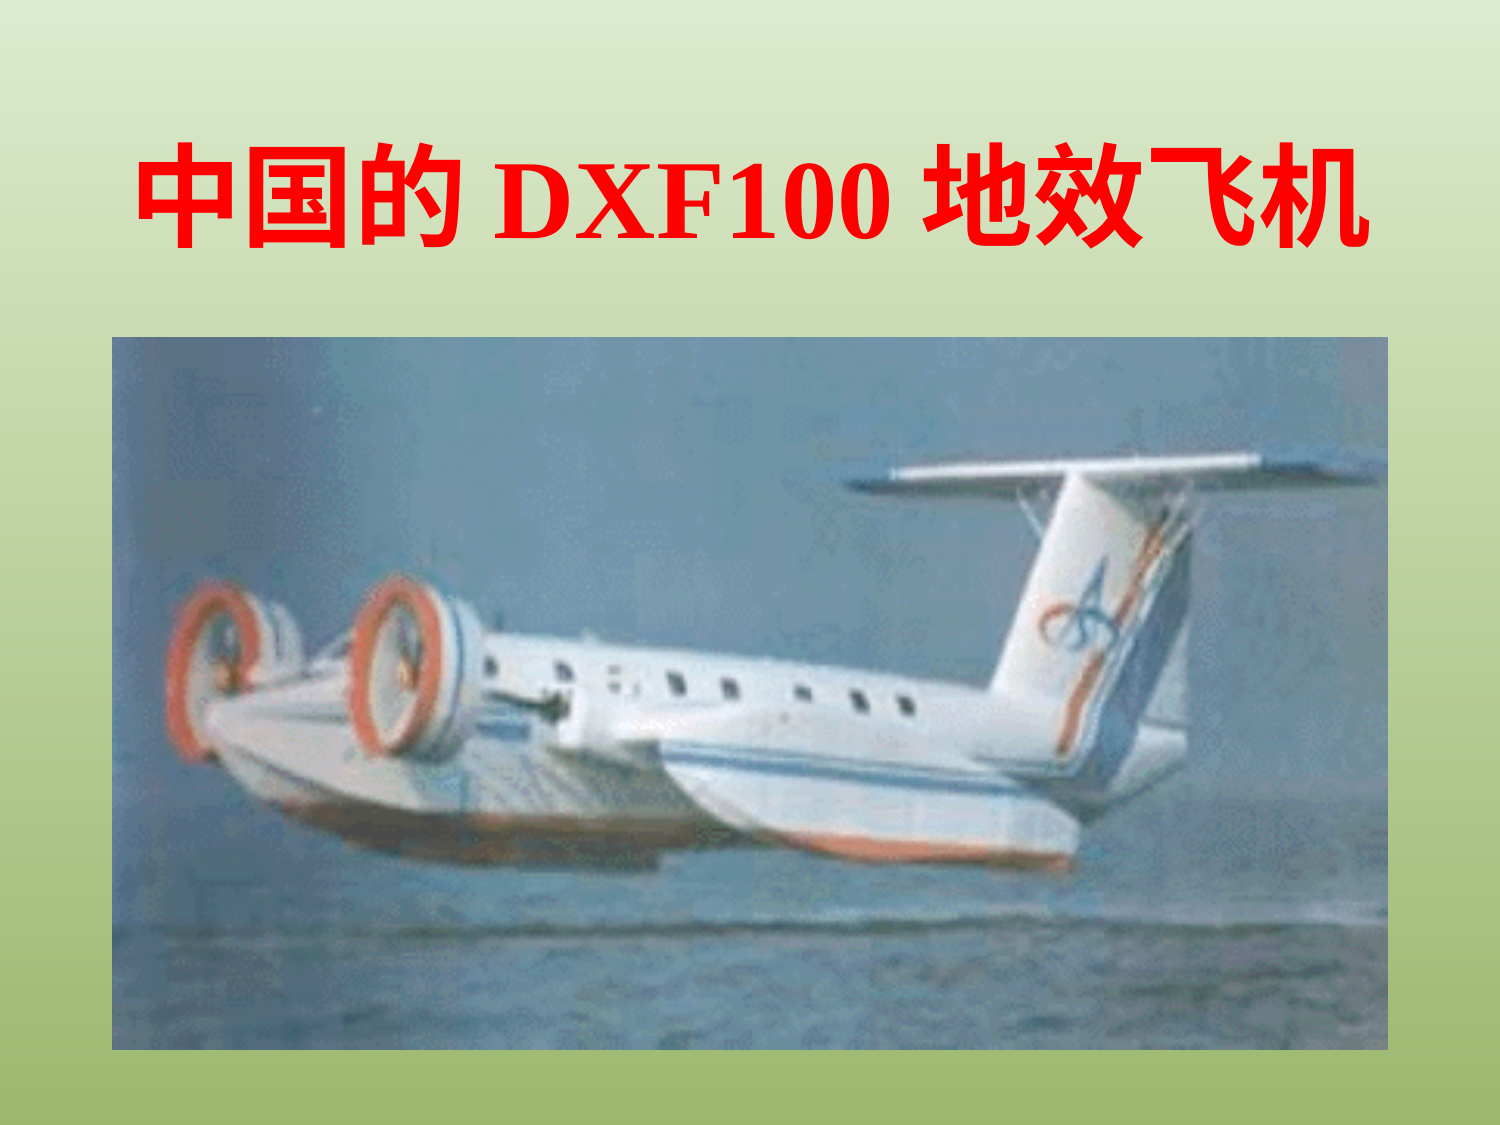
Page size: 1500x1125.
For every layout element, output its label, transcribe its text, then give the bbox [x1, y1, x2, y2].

title 中国的DXF100地效飞机 [112, 99, 1388, 288]
picture [112, 337, 1388, 1051]
